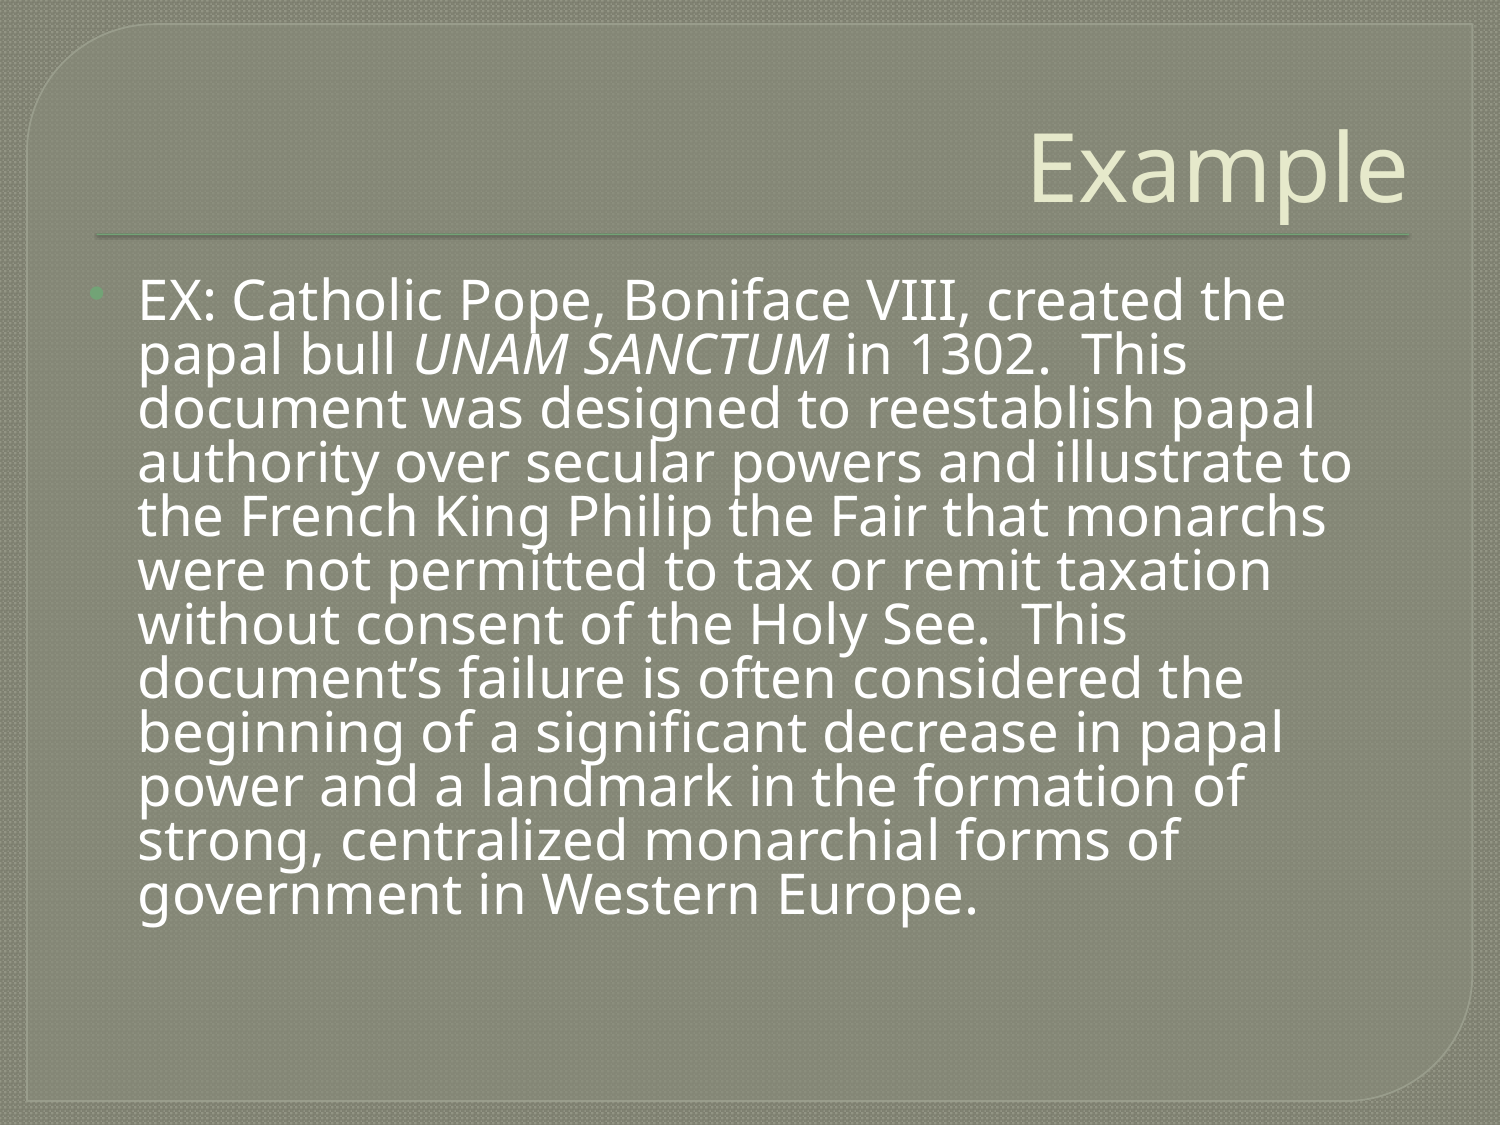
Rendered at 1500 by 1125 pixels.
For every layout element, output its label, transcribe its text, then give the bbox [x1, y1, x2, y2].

title Example [75, 41, 1425, 230]
list EX: Catholic Pope, Boniface VIII, created the papal bull UNAM SANCTUM in 1302. This document was designed to reestablish papal authority over secular powers and illustrate to the French King Philip the Fair that monarchs were not permitted to tax or remit taxation without consent of the Holy See. This document’s failure is often considered the beginning of a significant decrease in papal power and a landmark in the formation of strong, centralized monarchial forms of government in Western Europe. [74, 269, 1426, 1013]
